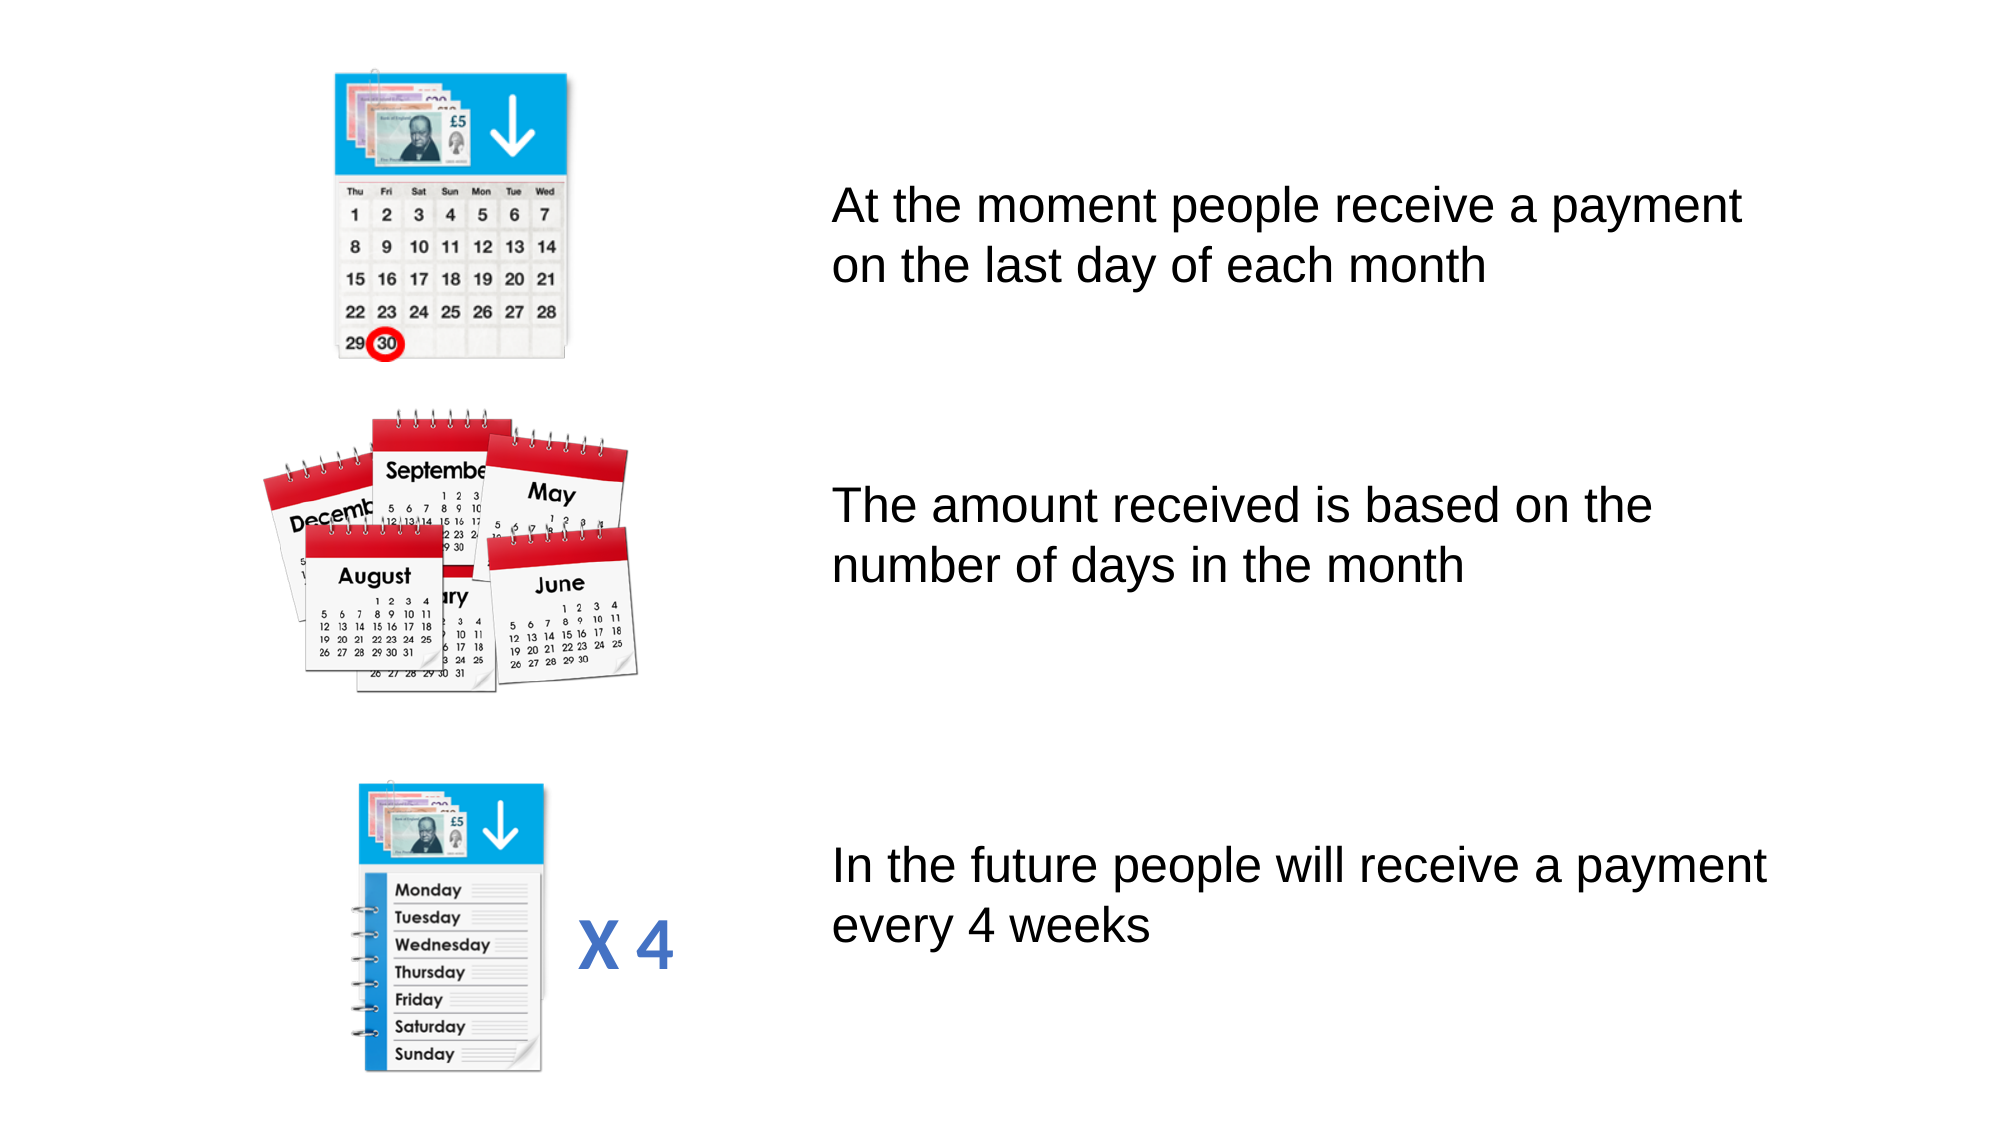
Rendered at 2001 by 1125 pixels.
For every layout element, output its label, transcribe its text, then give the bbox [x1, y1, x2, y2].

picture [260, 59, 641, 742]
text_box At the moment people receive a payment on the last day of each month The amount received is based on the number of days in the month In the future people will receive a payment every 4 weeks [816, 165, 1795, 961]
text_box X 4 [563, 886, 704, 992]
picture [339, 772, 562, 1078]
